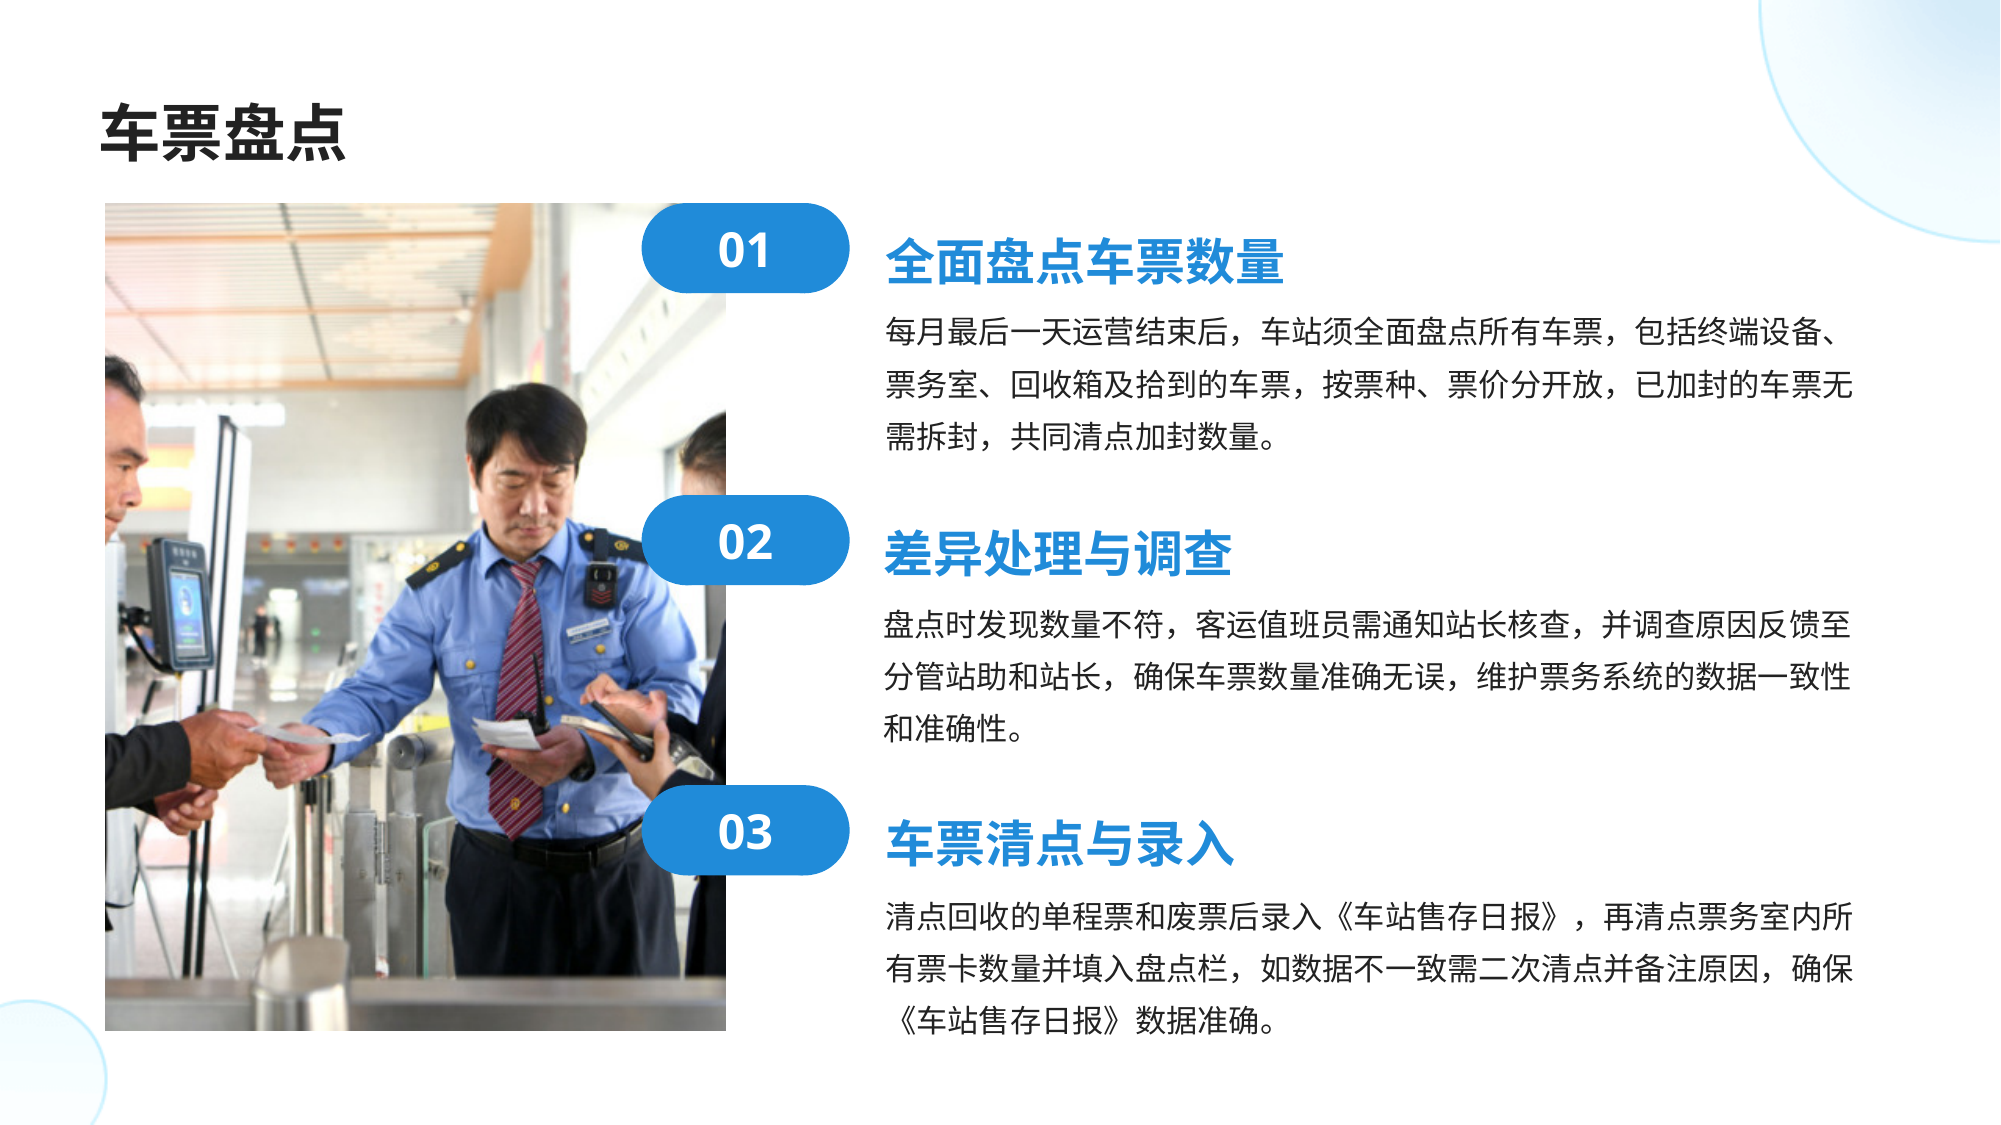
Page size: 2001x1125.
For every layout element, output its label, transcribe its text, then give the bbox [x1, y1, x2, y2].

text_box 每月最后一天运营结束后，车站须全面盘点所有车票，包括终端设备、票务室、回收箱及拾到的车票，按票种、票价分开放，已加封的车票无需拆封，共同清点加封数量。 [864, 277, 1870, 483]
text_box [731, 785, 796, 791]
text_box [781, 785, 850, 876]
text_box 车票清点与录入 [864, 773, 1897, 888]
text_box [728, 203, 795, 209]
text_box 盘点时发现数量不符，客运值班员需通知站长核查，并调查原因反馈至分管站助和站长，确保车票数量准确无误，维护票务系统的数据一致性和准确性。 [862, 569, 1868, 775]
text_box 01 [731, 209, 809, 287]
text_box 03 [731, 791, 809, 869]
text_box [731, 495, 795, 501]
text_box 差异处理与调查 [862, 483, 1895, 598]
text_box 全面盘点车票数量 [864, 191, 1897, 306]
text_box 车票盘点 [78, 43, 1922, 189]
picture [0, 0, 2001, 1125]
text_box 02 [731, 501, 809, 579]
text_box [731, 579, 799, 586]
text_box [731, 287, 799, 294]
text_box 清点回收的单程票和废票后录入《车站售存日报》，再清点票务室内所有票卡数量并填入盘点栏，如数据不一致需二次清点并备注原因，确保《车站售存日报》数据准确。 [864, 861, 1870, 1067]
text_box [731, 869, 798, 876]
text_box [781, 203, 850, 294]
text_box [781, 495, 850, 586]
